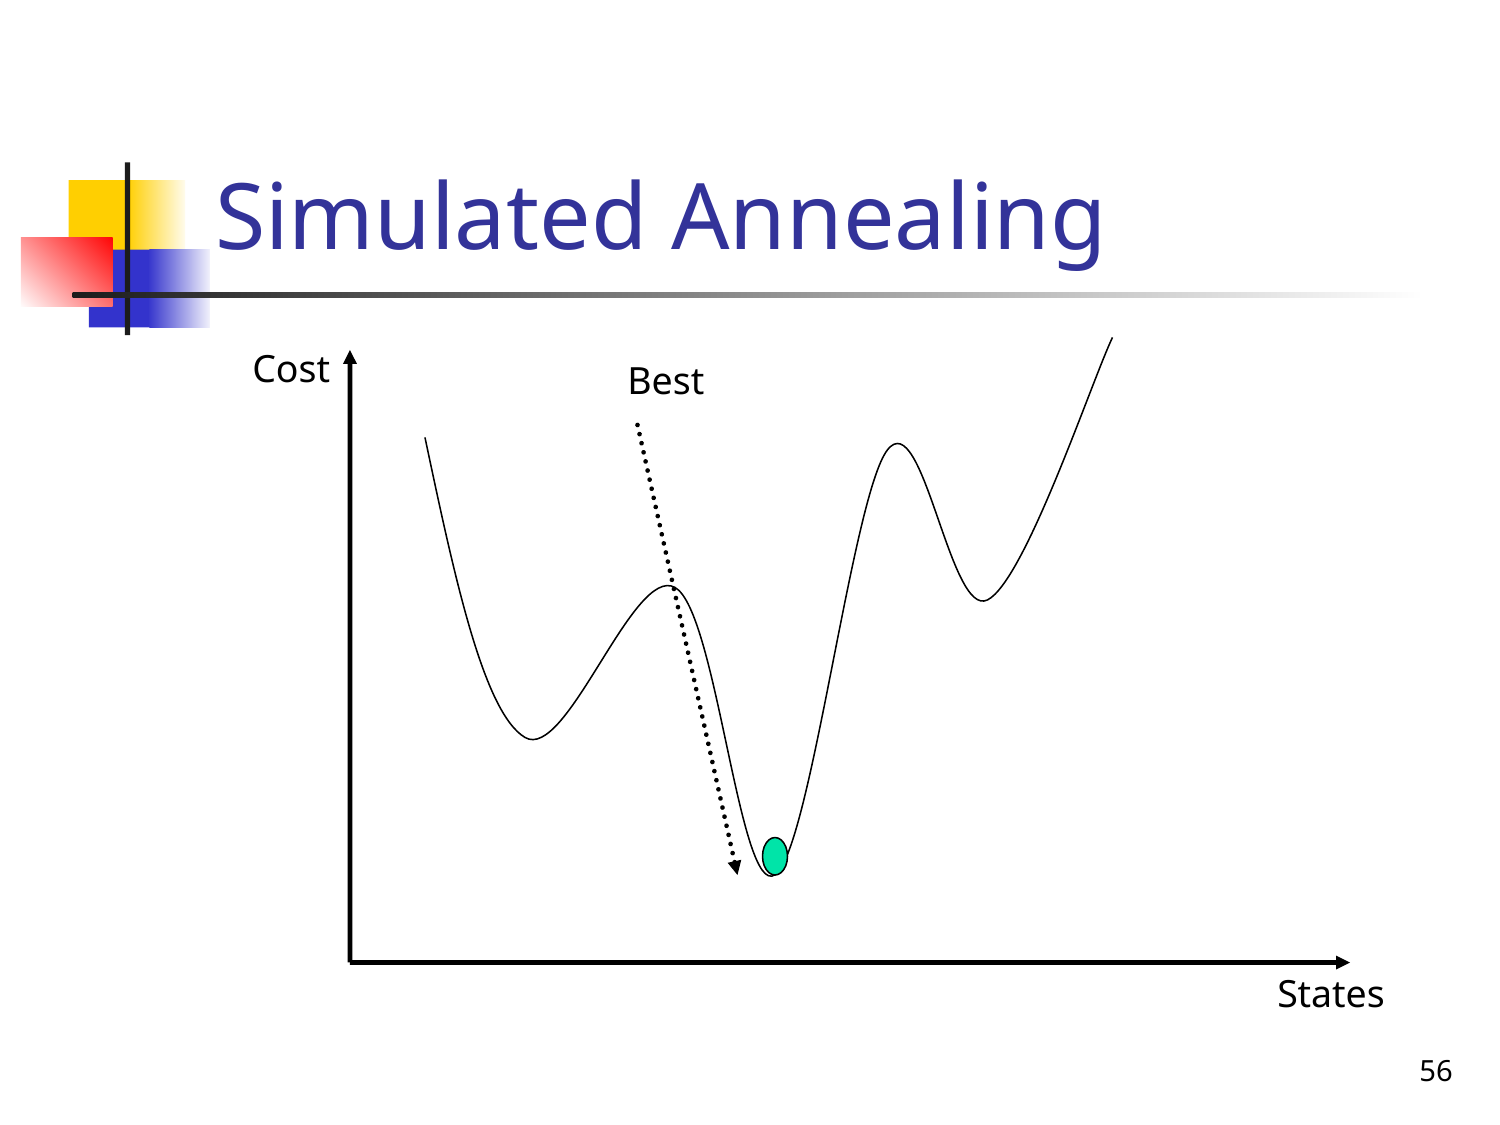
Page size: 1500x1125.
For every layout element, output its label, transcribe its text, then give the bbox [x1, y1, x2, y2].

text_box Cost [237, 337, 400, 398]
title Simulated Annealing [199, 140, 1479, 276]
text_box [424, 337, 1113, 877]
text_box [762, 837, 788, 876]
text_box [1337, 956, 1349, 962]
text_box States [1262, 962, 1438, 1023]
slide_number 56 [1154, 1023, 1468, 1100]
text_box [728, 861, 741, 875]
text_box Best [612, 349, 738, 410]
